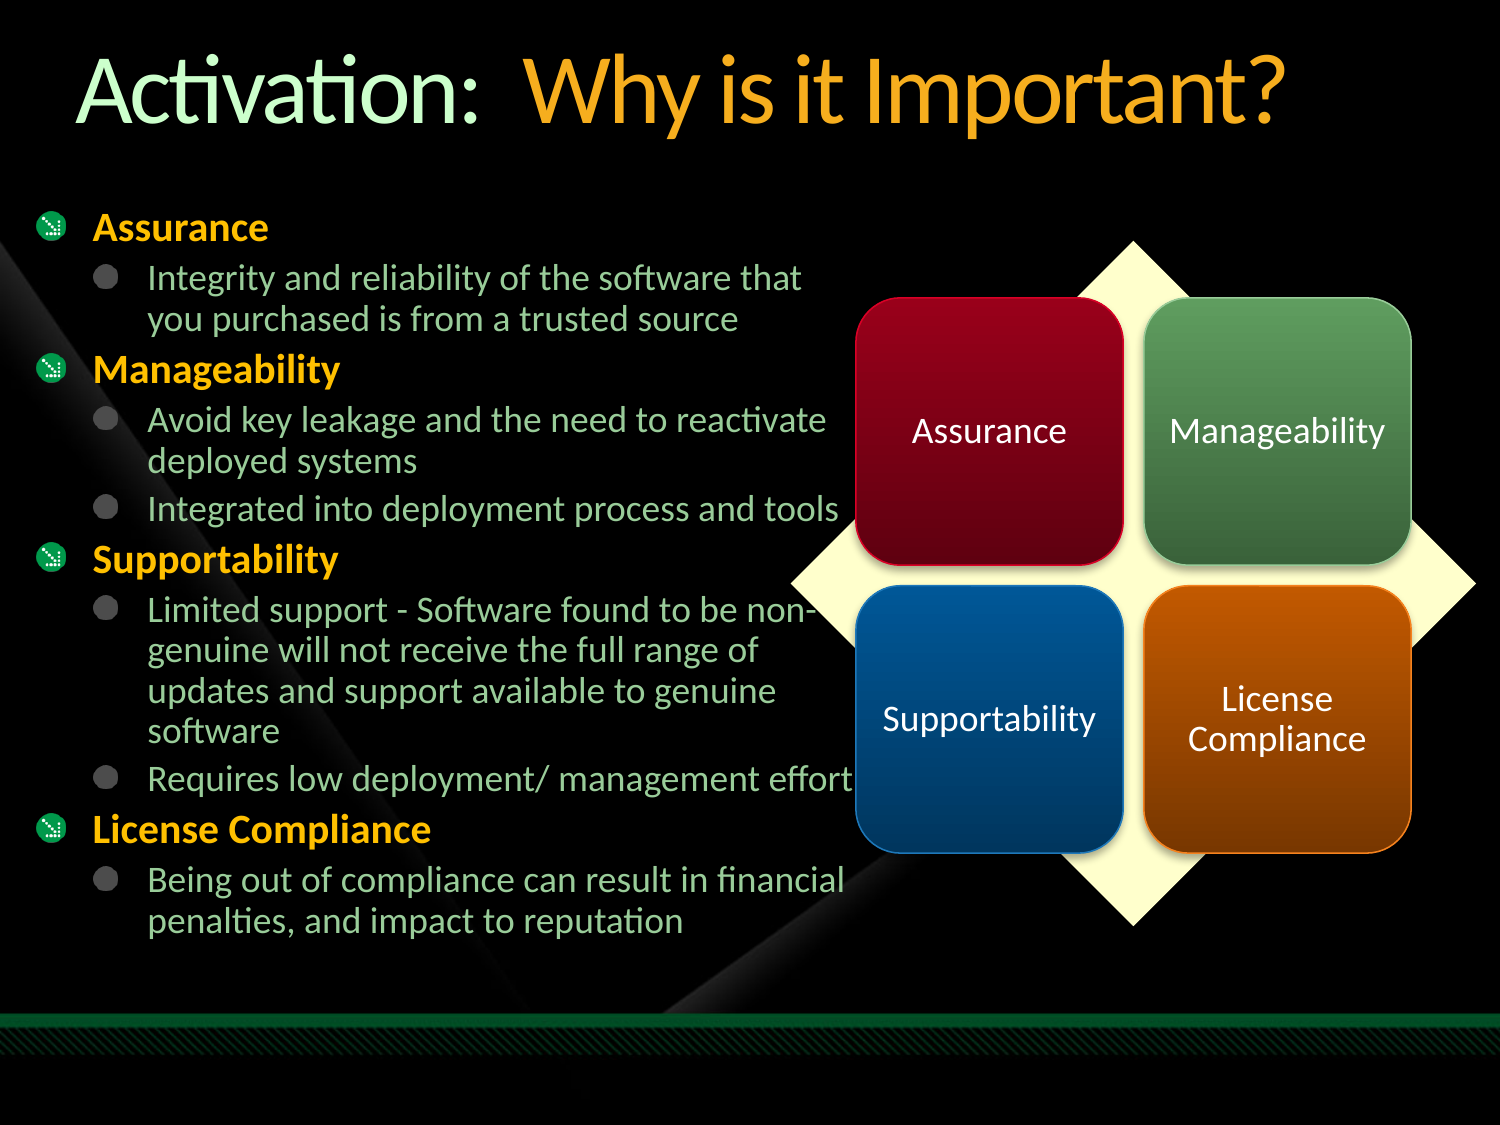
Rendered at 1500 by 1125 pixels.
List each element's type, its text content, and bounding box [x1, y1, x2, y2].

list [790, 199, 1477, 952]
title Activation: Why is it Important? [75, 37, 1425, 205]
list Assurance Integrity and reliability of the software that you purchased is from a trusted source Manageability Avoid key leakage and the need to reactivate deployed systems Integrated into deployment process and tools Supportability Limited support - Software found to be non-genuine will not receive the full range of updates and support available to genuine software Requires low deployment/ management effort License Compliance Being out of compliance can result in financial penalties, and impact to reputation [36, 205, 855, 1041]
picture [0, 0, 1500, 1125]
